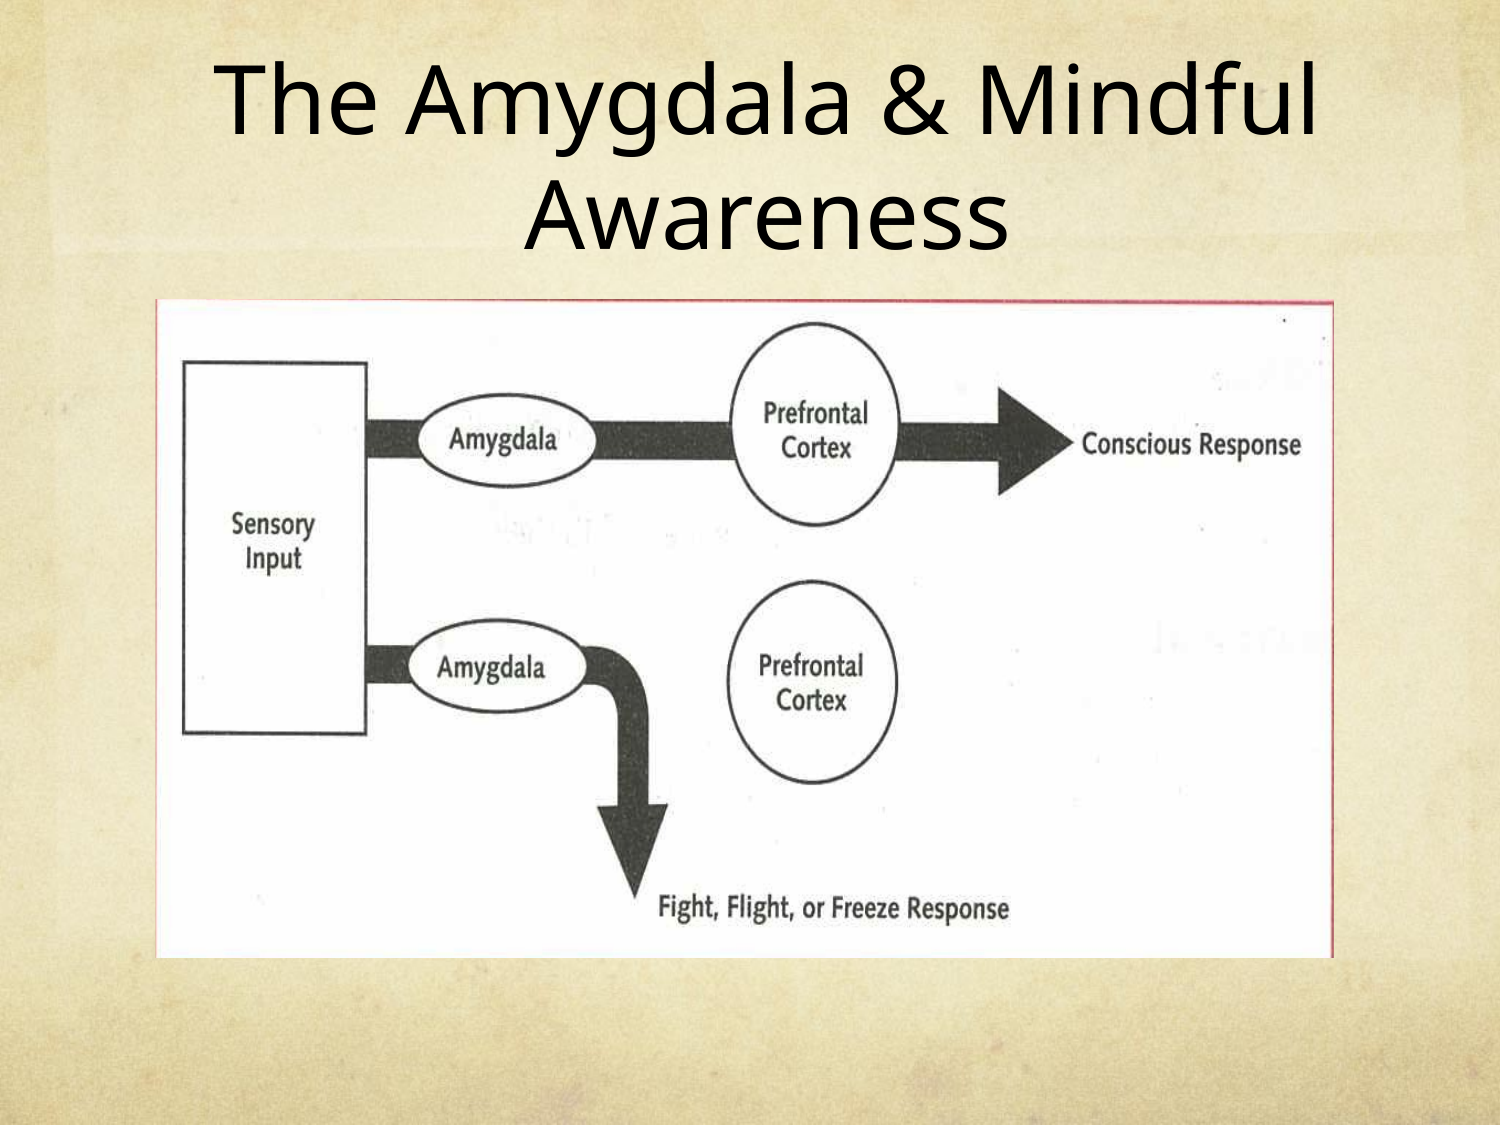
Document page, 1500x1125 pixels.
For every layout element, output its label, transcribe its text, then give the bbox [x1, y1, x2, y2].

title The Amygdala & Mindful Awareness [47, 82, 1488, 225]
picture [0, 0, 1500, 1125]
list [155, 298, 1335, 959]
